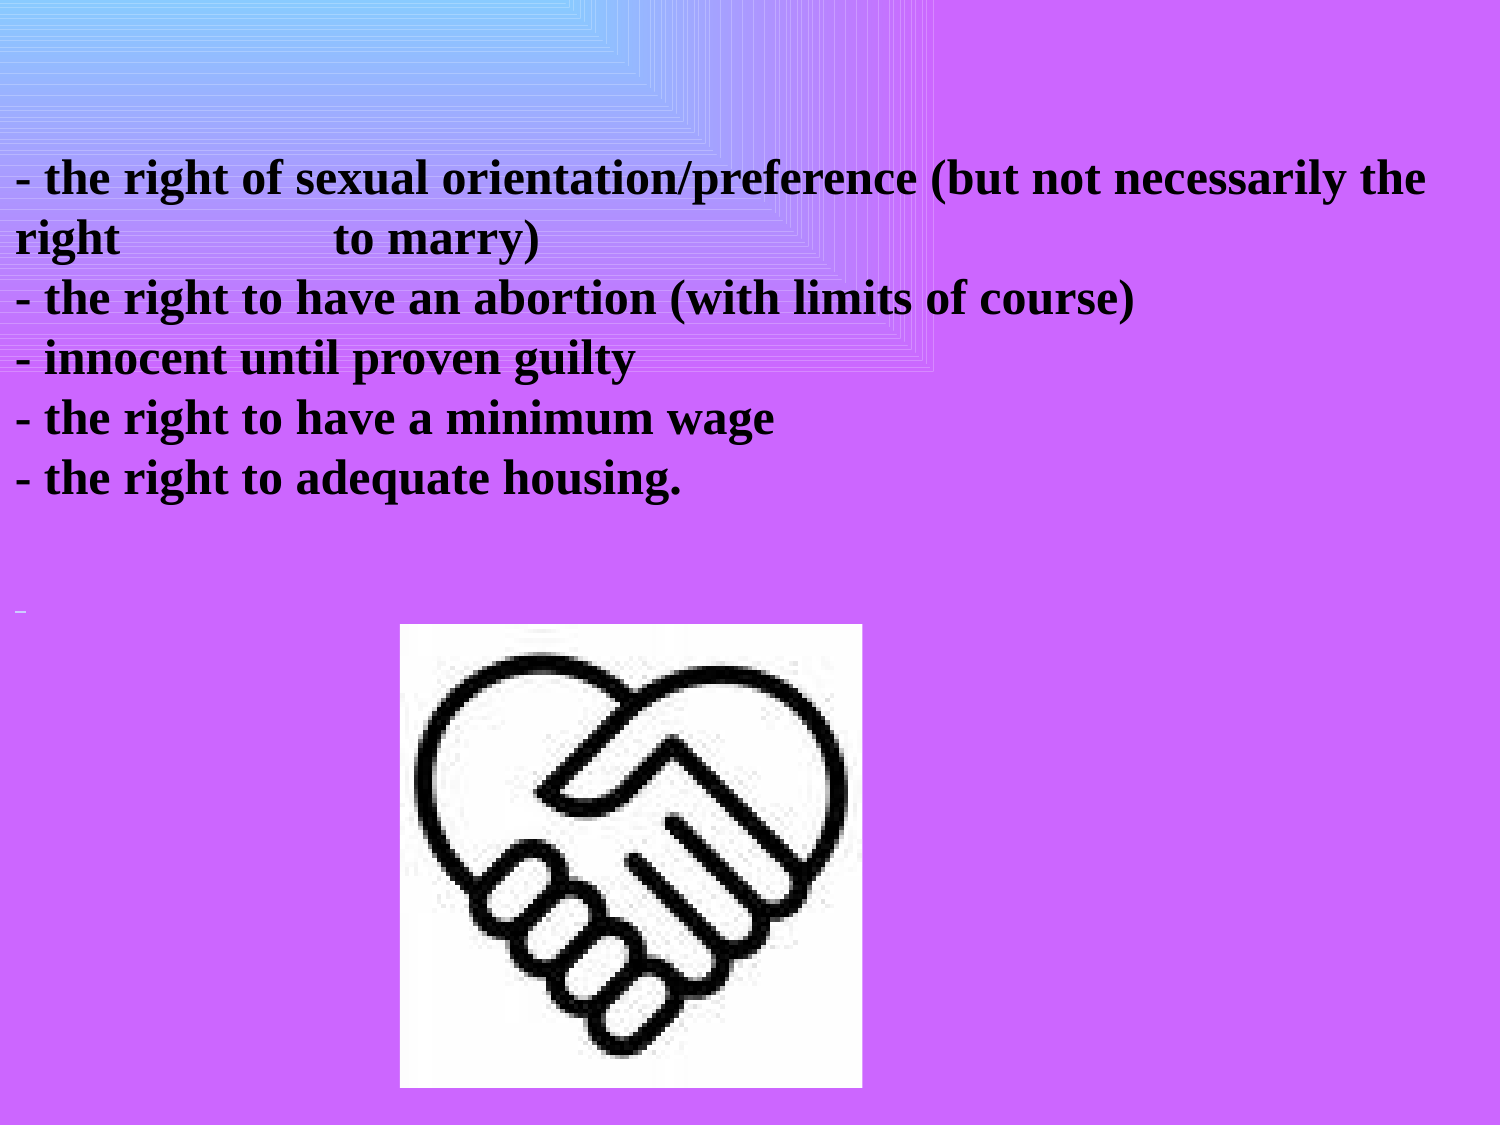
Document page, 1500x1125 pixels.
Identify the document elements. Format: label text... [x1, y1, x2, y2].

text_box - the right of sexual orientation/preference (but not necessarily the right to marry) - the right to have an abortion (with limits of course) - innocent until proven guilty - the right to have a minimum wage - the right to adequate housing. [0, 137, 1500, 483]
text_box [0, 483, 1500, 642]
picture [399, 624, 863, 1088]
